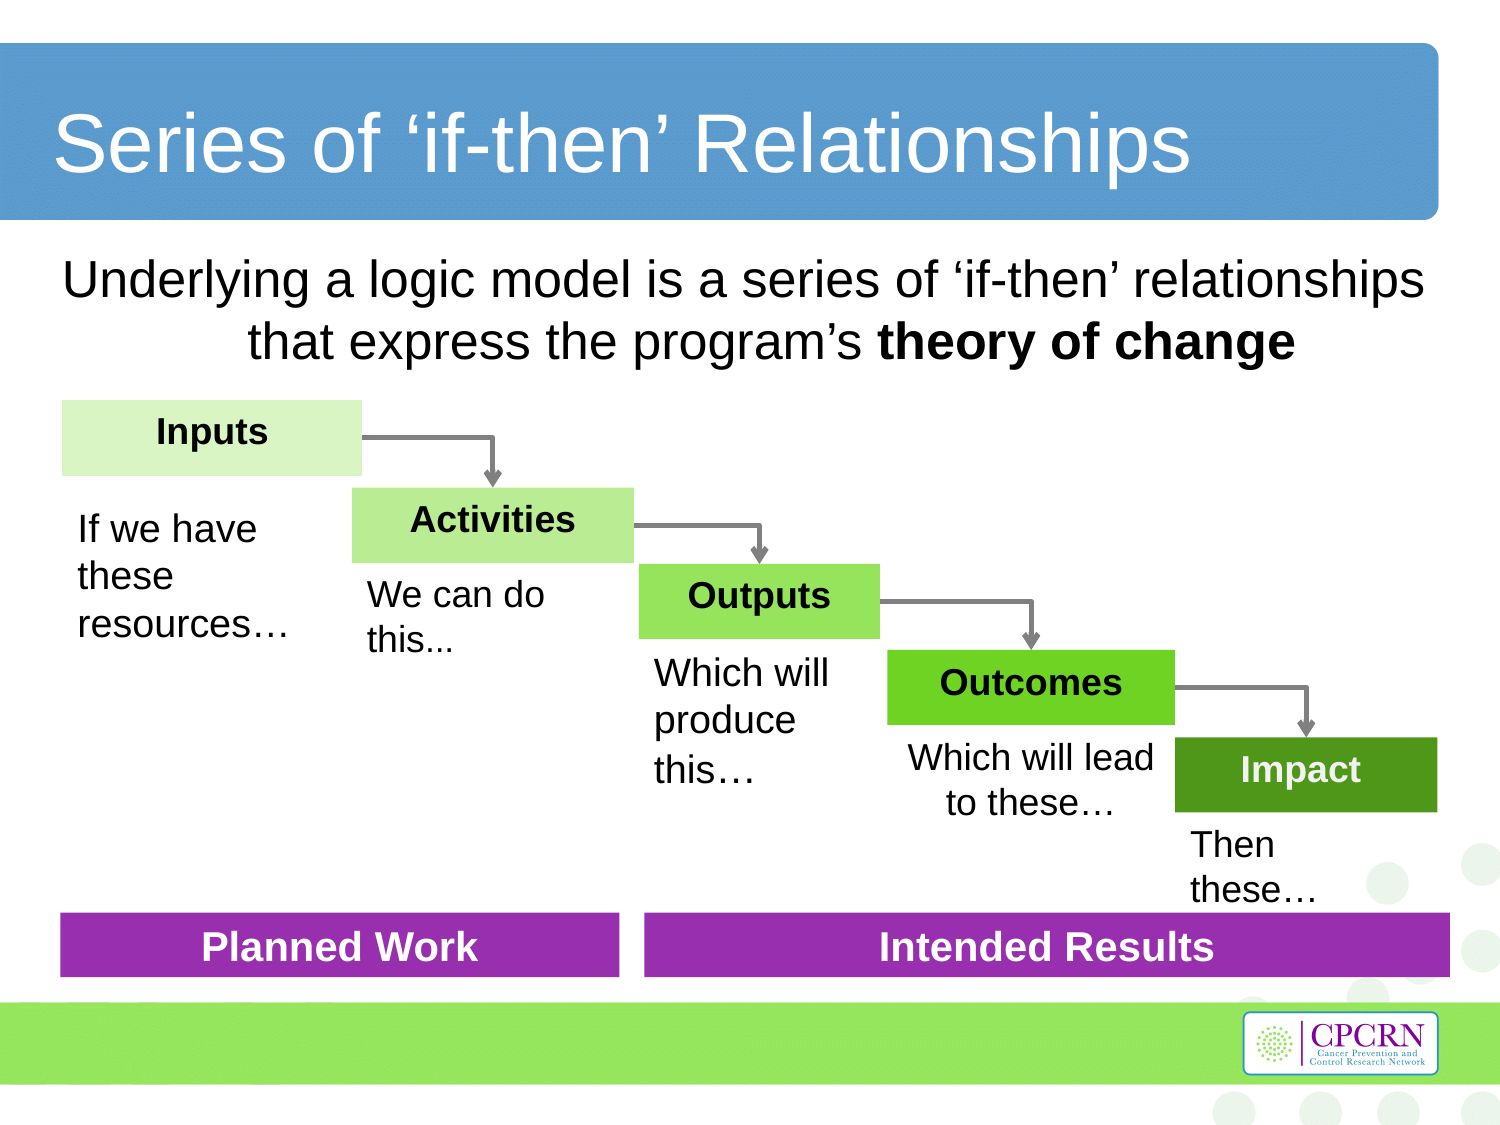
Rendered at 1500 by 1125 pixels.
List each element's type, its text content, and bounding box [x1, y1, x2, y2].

text_box Activities We can do this... [351, 487, 634, 564]
text_box Outcomes Which will lead to these… [887, 649, 1175, 725]
text_box Planned Work [60, 912, 620, 978]
title Series of ‘if-then’ Relationships [37, 45, 1438, 233]
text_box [633, 525, 760, 565]
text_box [1174, 687, 1307, 738]
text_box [879, 601, 1032, 651]
text_box Intended Results [644, 912, 1450, 978]
text_box Inputs If we have these resources… [62, 399, 363, 476]
text_box Impact Then these…. [1175, 737, 1438, 813]
picture [0, 0, 1500, 1125]
text_box Outputs Which will produce this… [638, 563, 880, 639]
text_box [362, 437, 494, 488]
list Underlying a logic model is a series of ‘if-then’ relationships that express the program’s theory of change [12, 237, 1475, 1025]
